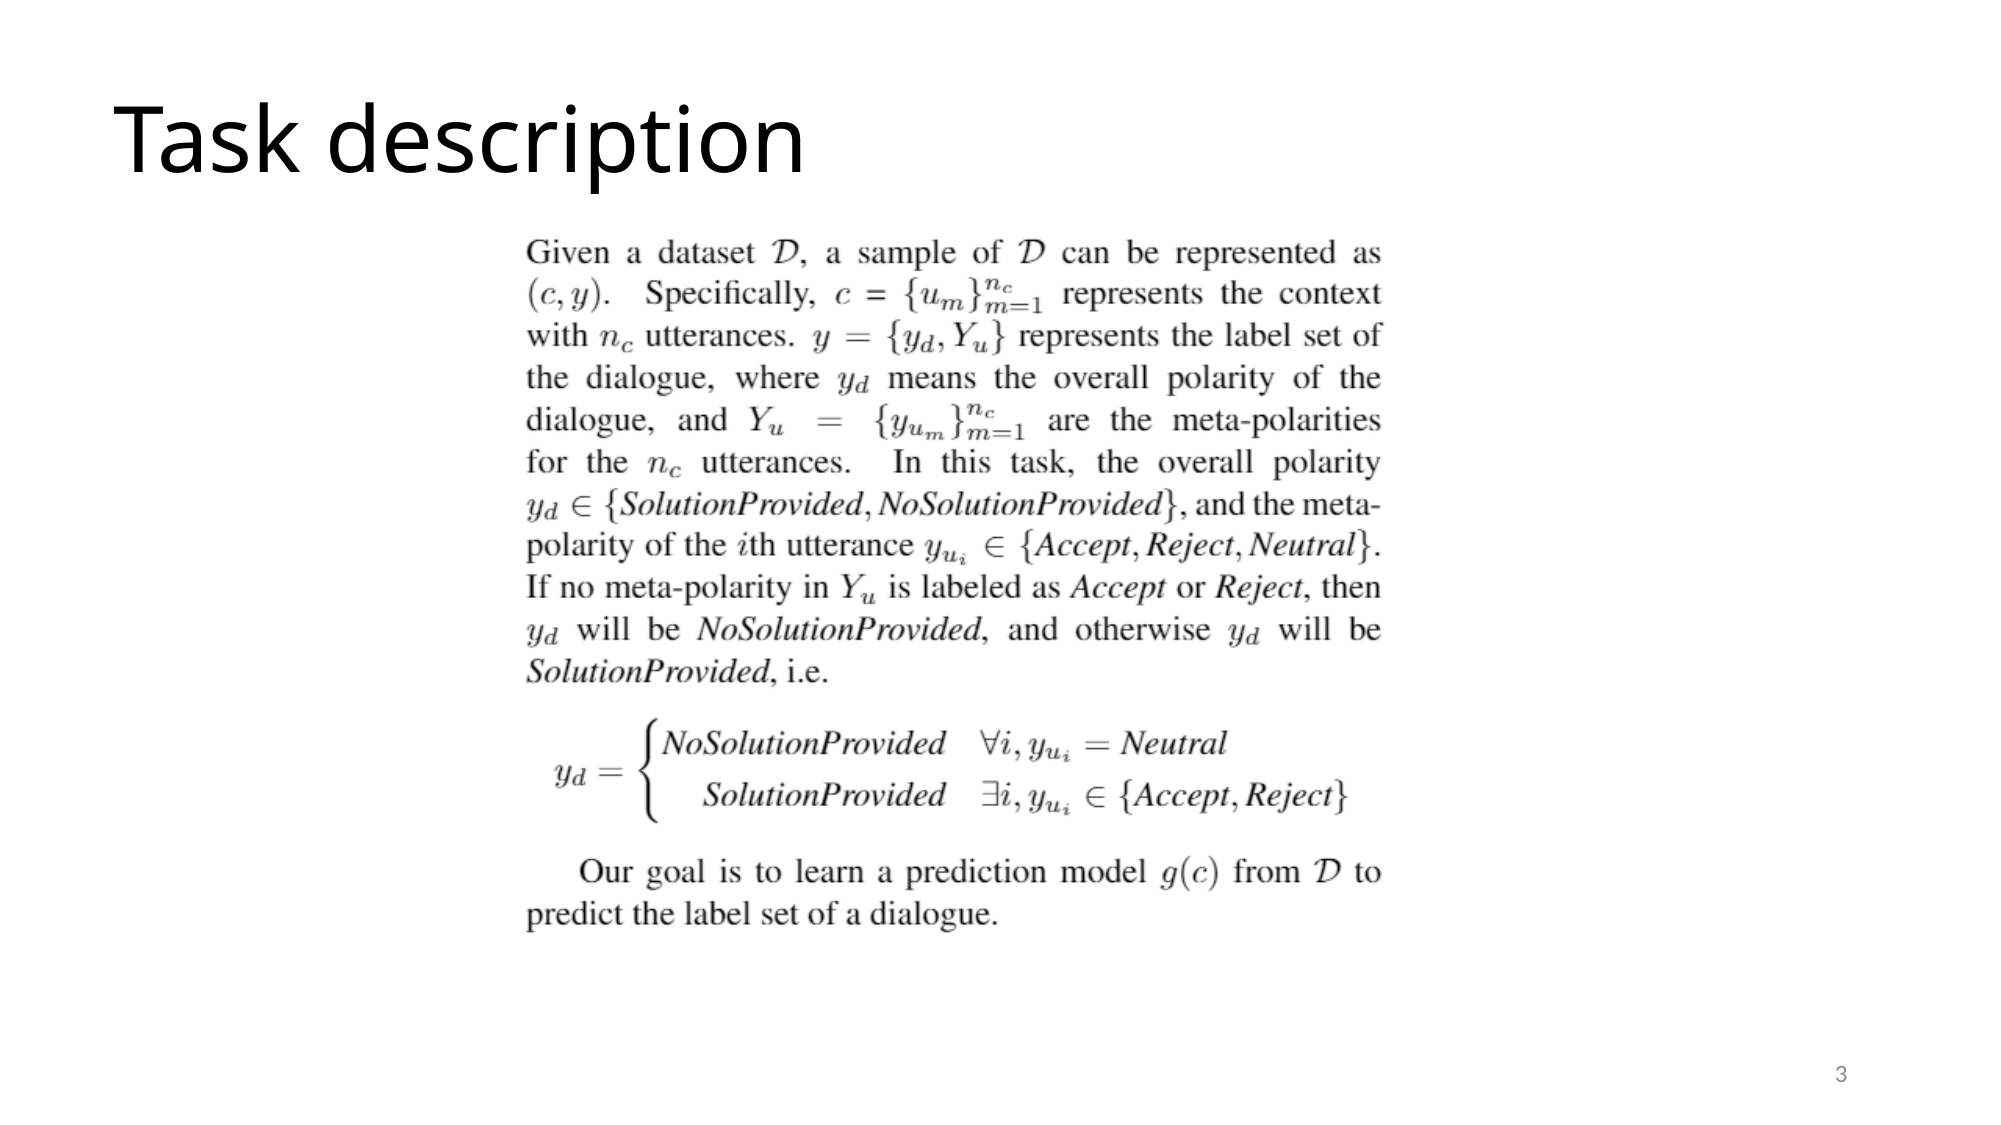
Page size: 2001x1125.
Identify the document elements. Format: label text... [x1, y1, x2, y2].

slide_number 3 [1412, 1042, 1863, 1103]
title Task description [98, 33, 1824, 252]
picture [509, 218, 1413, 942]
